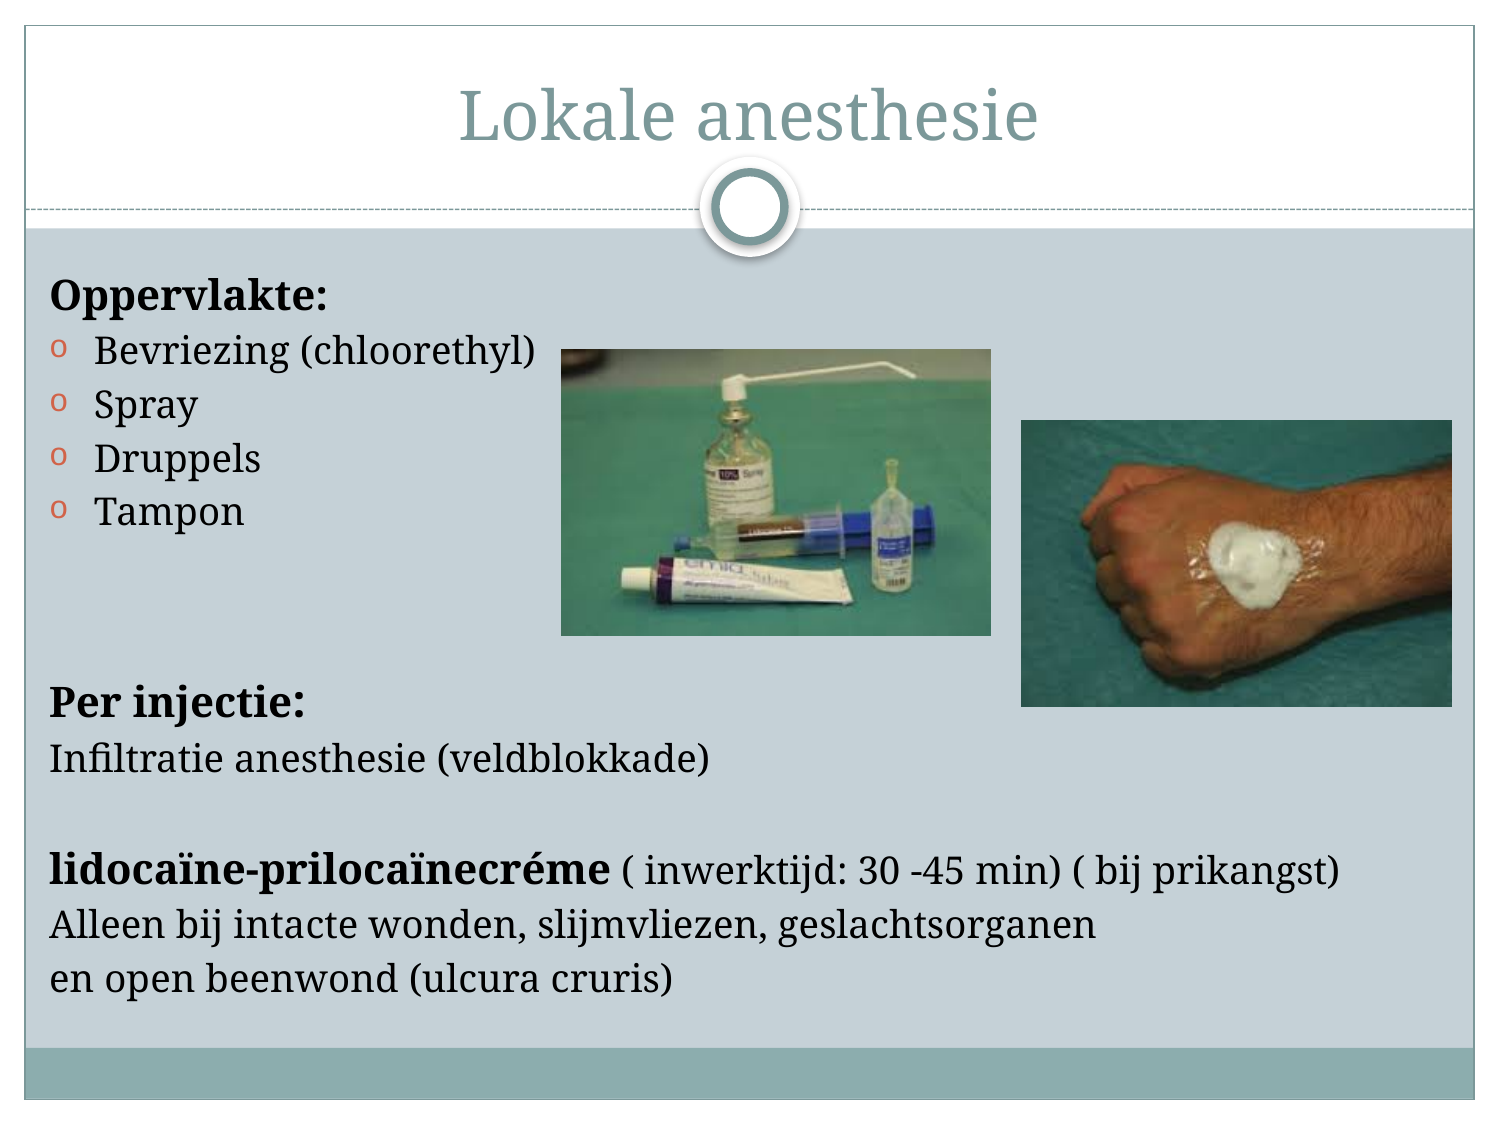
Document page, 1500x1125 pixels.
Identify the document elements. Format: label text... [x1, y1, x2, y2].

title Lokale anesthesie [49, 37, 1450, 162]
picture [560, 349, 991, 636]
list Oppervlakte: Bevriezing (chloorethyl) Spray Druppels Tampon Per injectie: Infiltratie anesthesie (veldblokkade) lidocaïne-prilocaïnecréme ( inwerktijd: 30 -45 min) ( bij prikangst) Alleen bij intacte wonden, slijmvliezen, geslachtsorganen en open beenwond (ulcura cruris) [34, 260, 1430, 1011]
picture [1021, 420, 1452, 707]
